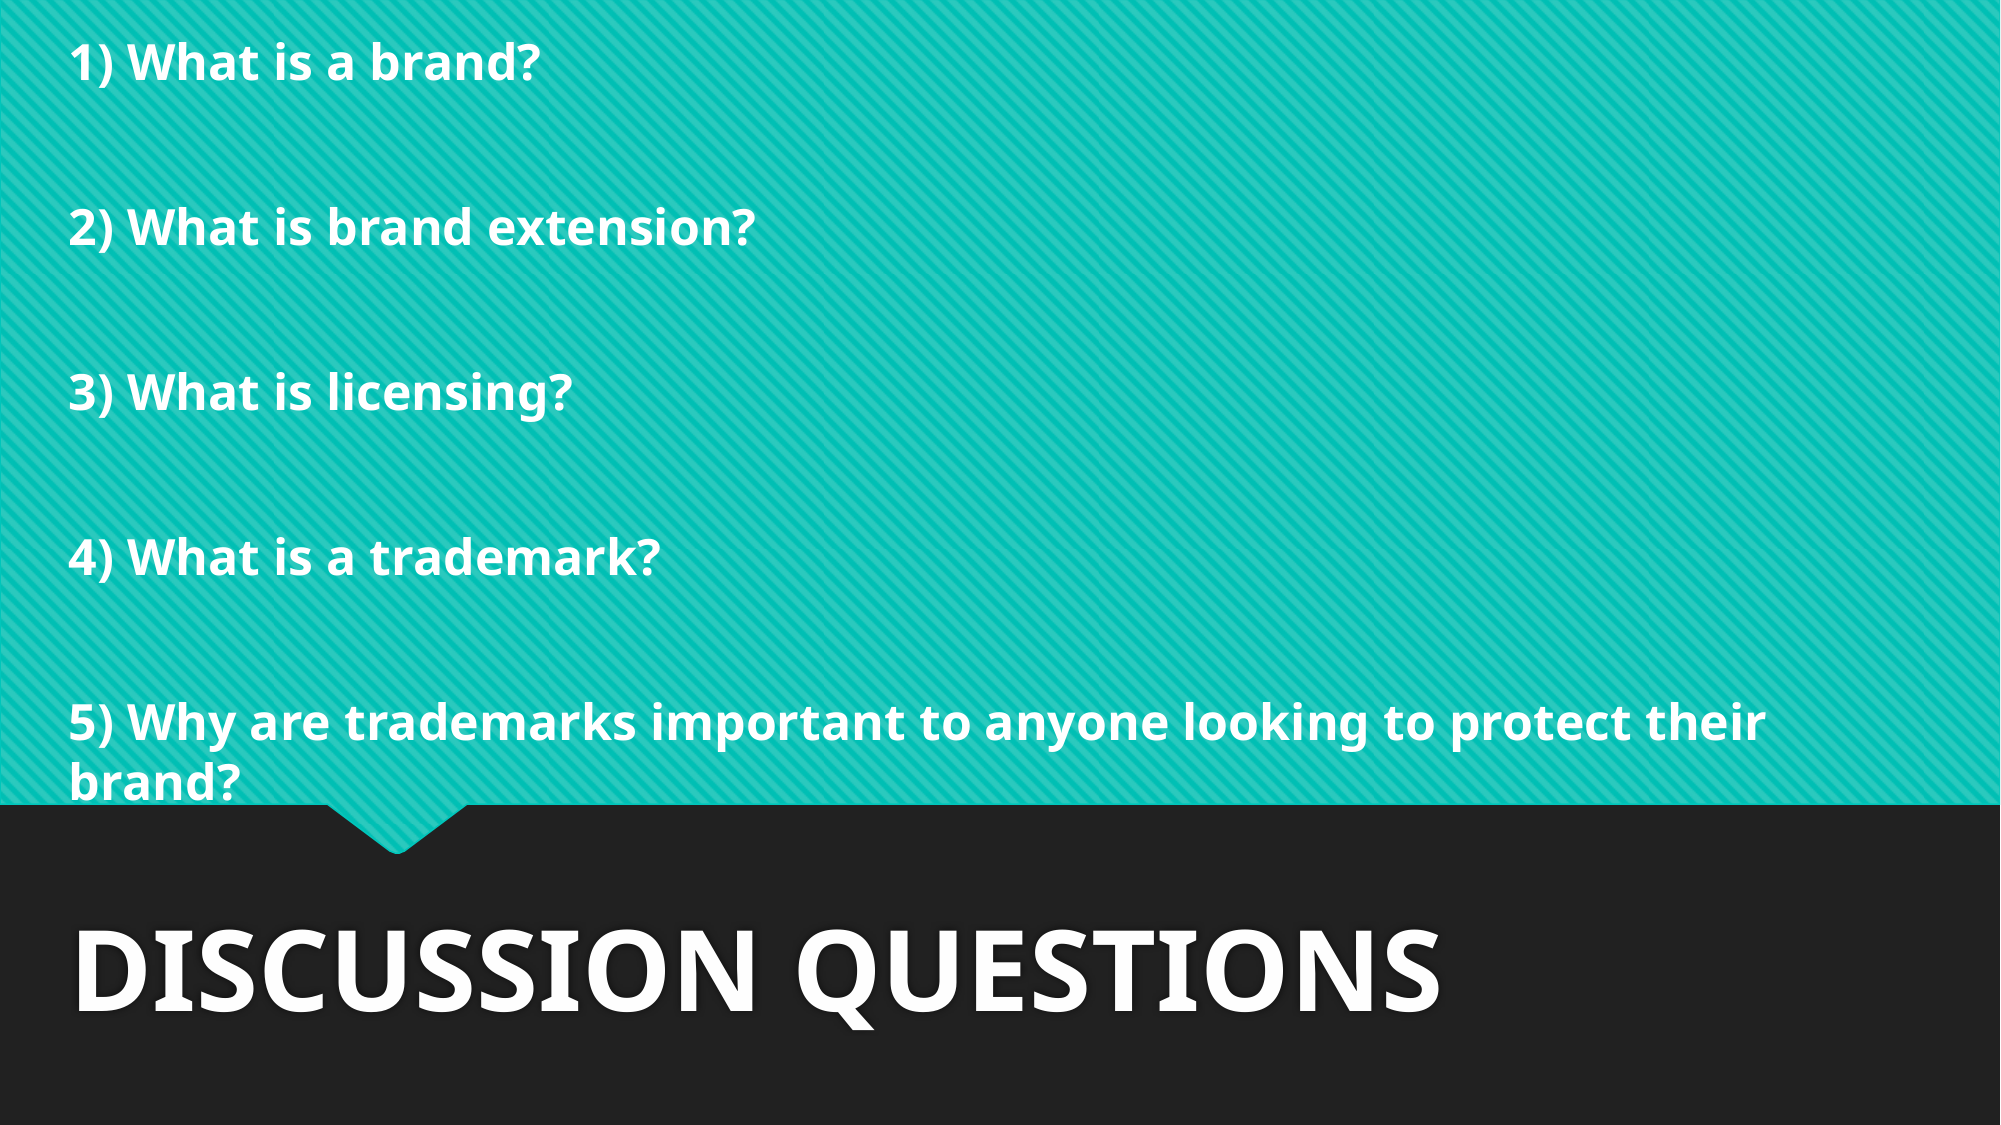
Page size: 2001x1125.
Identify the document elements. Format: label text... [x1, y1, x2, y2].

text_box 1) What is a brand? 2) What is brand extension? 3) What is licensing? 4) What is a trademark? 5) Why are trademarks important to anyone looking to protect their brand? [54, 23, 1946, 818]
title DISCUSSION QUESTIONS [54, 873, 1789, 1042]
